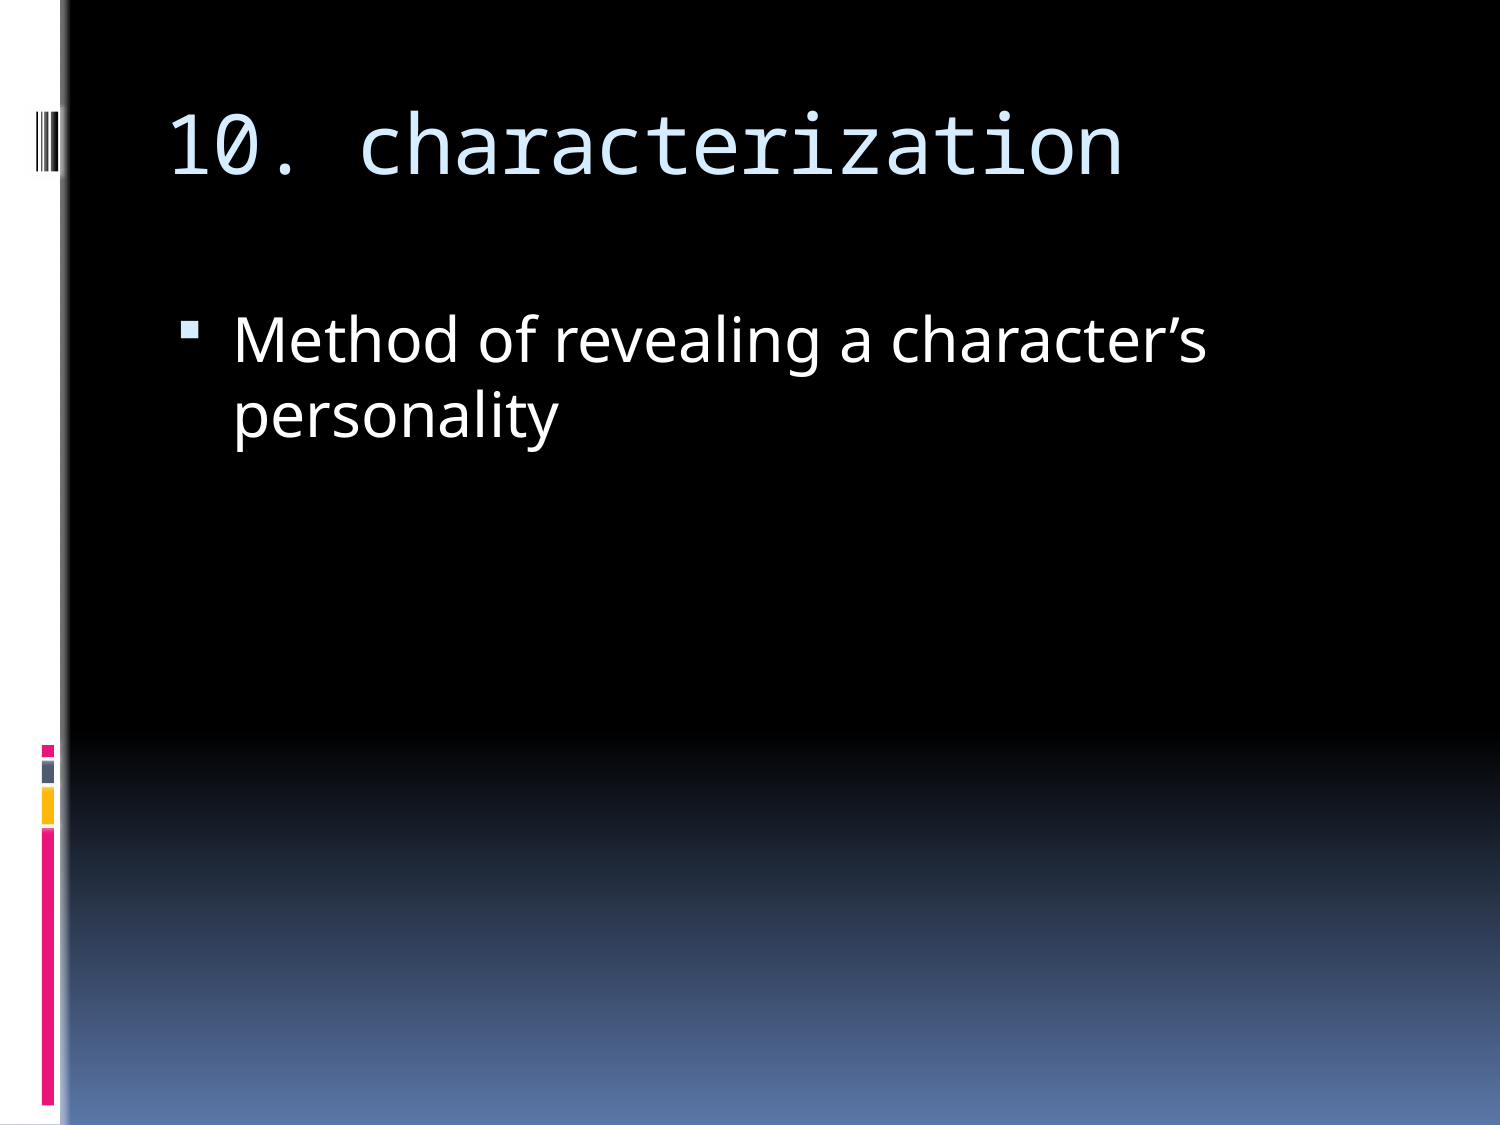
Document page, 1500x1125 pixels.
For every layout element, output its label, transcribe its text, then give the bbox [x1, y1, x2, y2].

title 10. characterization [150, 83, 1425, 234]
list Method of revealing a character’s personality [150, 292, 1425, 1043]
